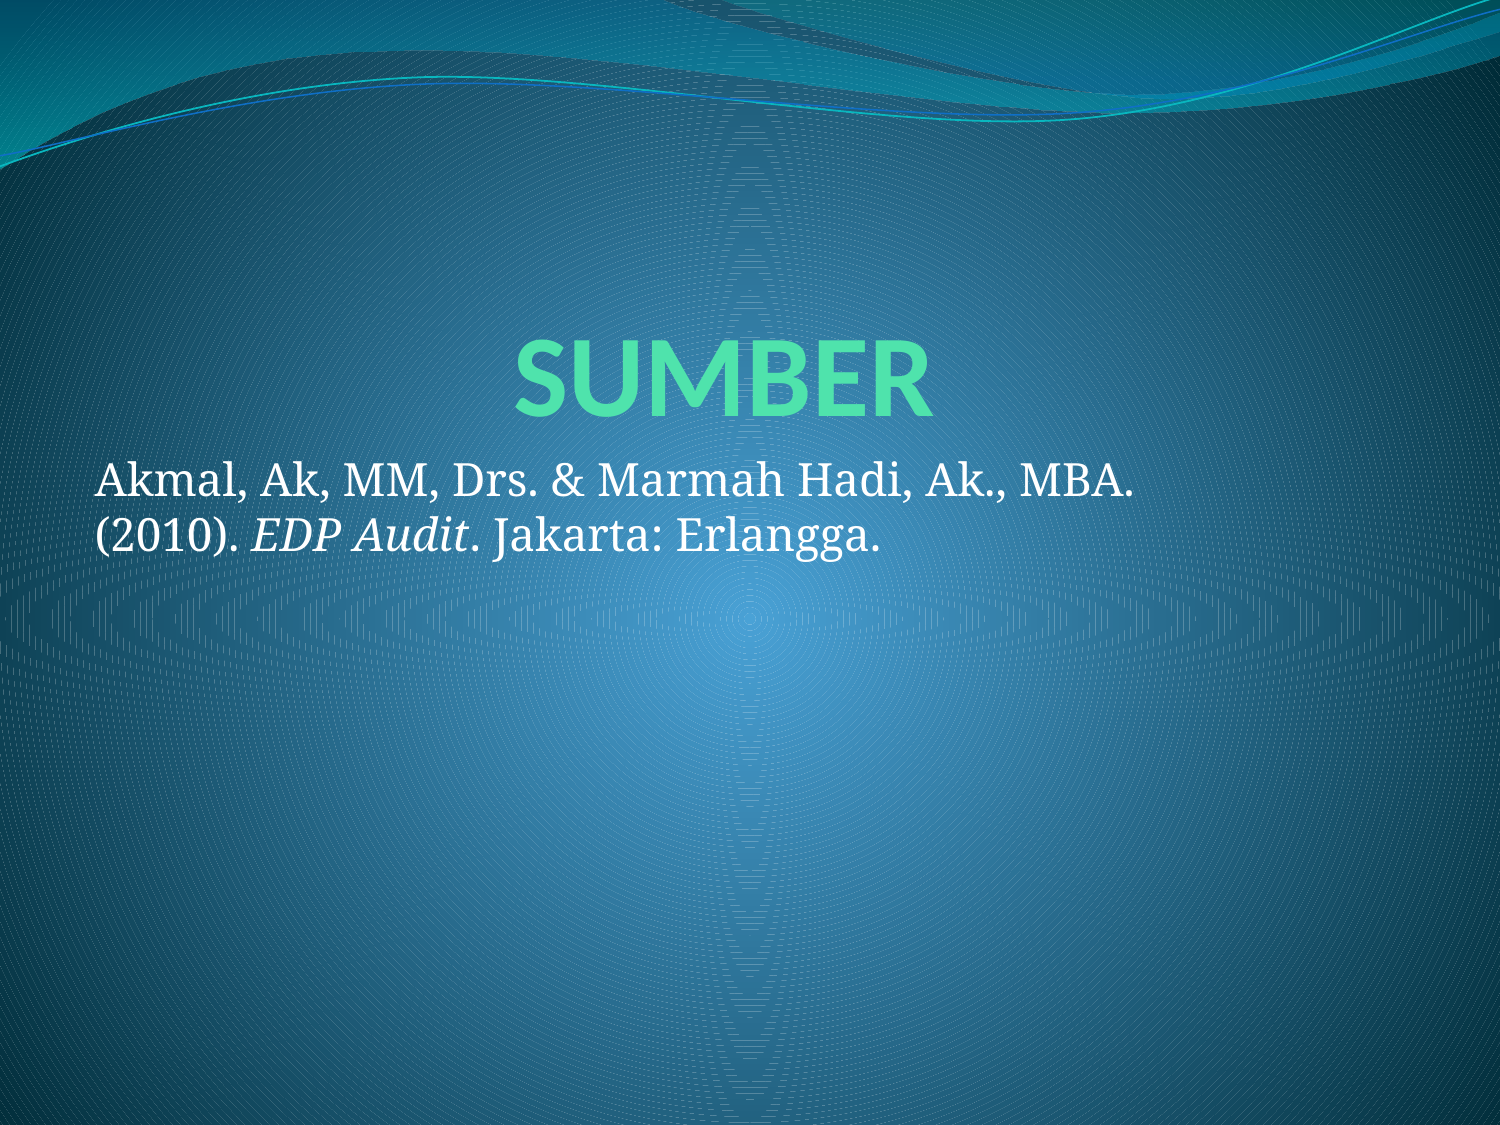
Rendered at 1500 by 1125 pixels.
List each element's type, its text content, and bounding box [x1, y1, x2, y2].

title SUMBER [86, 216, 1362, 440]
list Akmal, Ak, MM, Drs. & Marmah Hadi, Ak., MBA. (2010). EDP Audit. Jakarta: Erlangga. [86, 443, 1362, 692]
